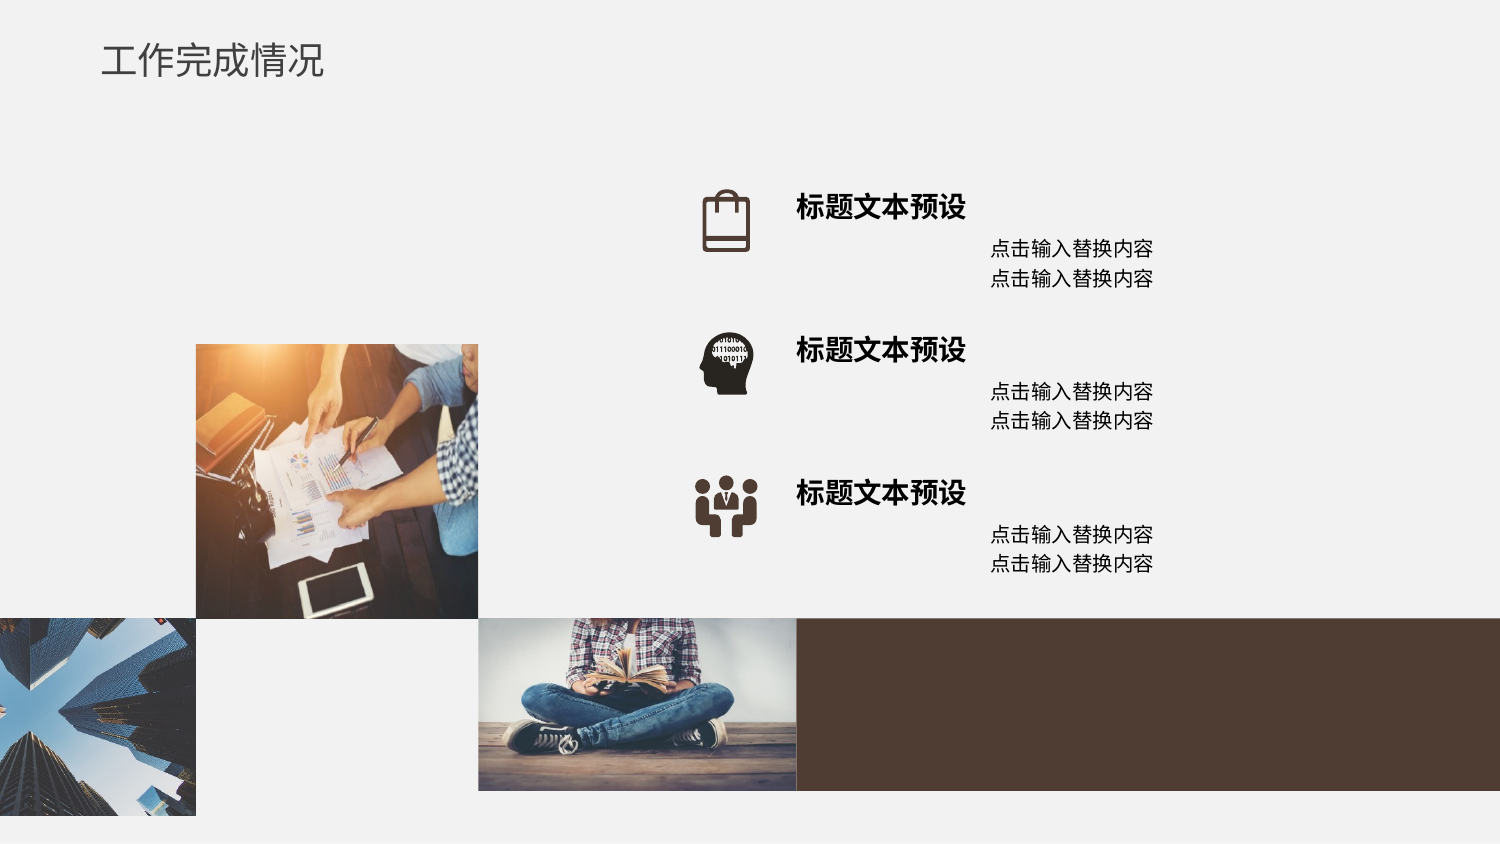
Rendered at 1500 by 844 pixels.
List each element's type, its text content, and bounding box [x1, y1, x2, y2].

text_box [194, 342, 480, 621]
text_box [794, 616, 1500, 793]
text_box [699, 332, 1155, 434]
text_box [476, 616, 794, 793]
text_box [694, 474, 1155, 577]
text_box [702, 189, 1155, 291]
text_box [0, 616, 198, 817]
text_box 工作完成情况 [100, 28, 450, 91]
